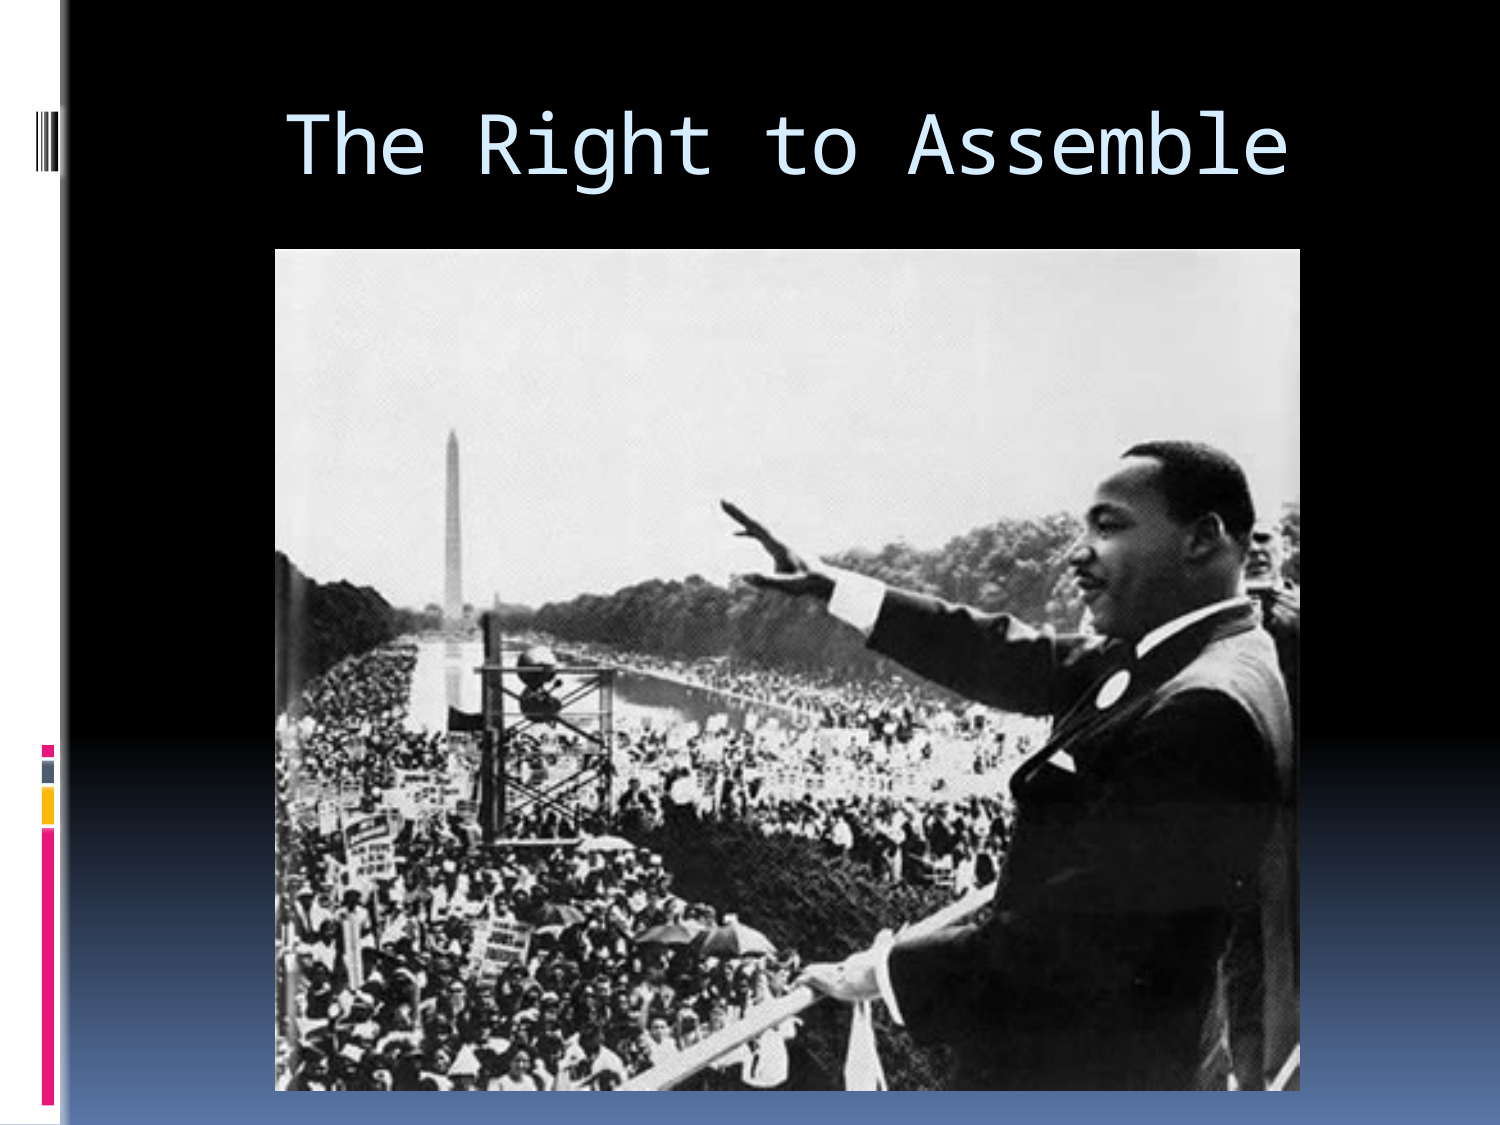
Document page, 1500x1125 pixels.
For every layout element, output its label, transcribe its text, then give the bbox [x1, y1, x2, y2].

title The Right to Assemble [150, 83, 1425, 234]
picture [274, 249, 1301, 1091]
